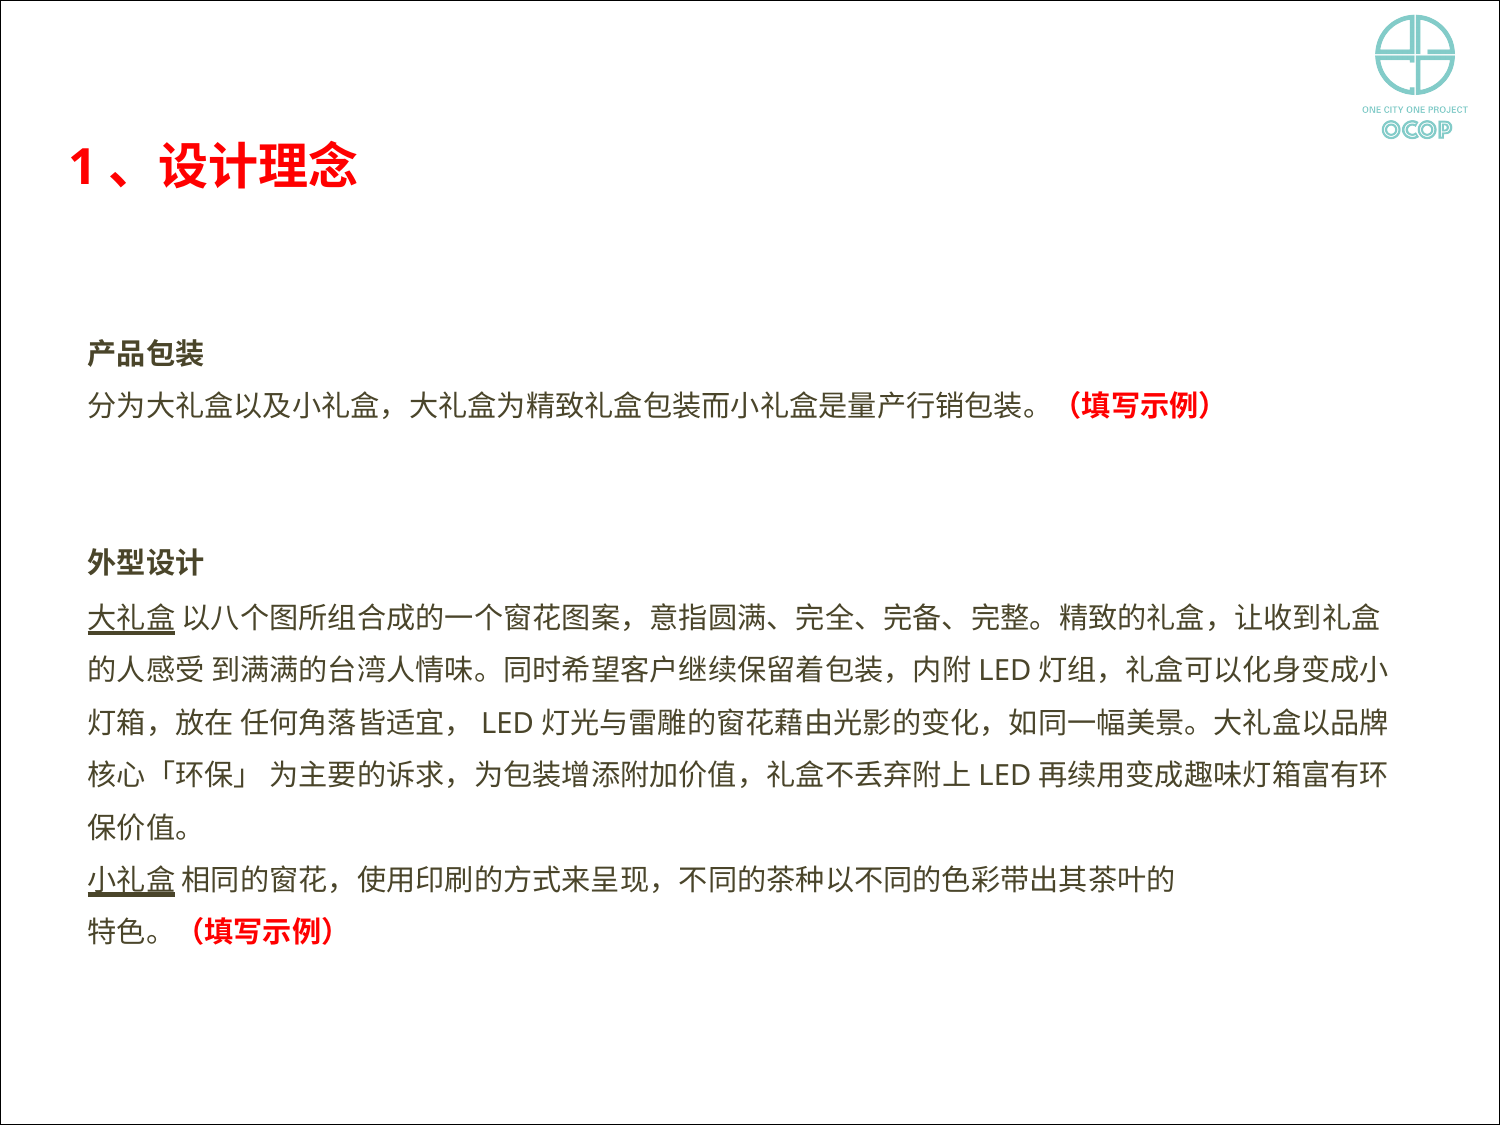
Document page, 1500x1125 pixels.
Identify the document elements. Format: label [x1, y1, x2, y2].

picture [1331, 0, 1500, 175]
text_box [0, 0, 1500, 1125]
